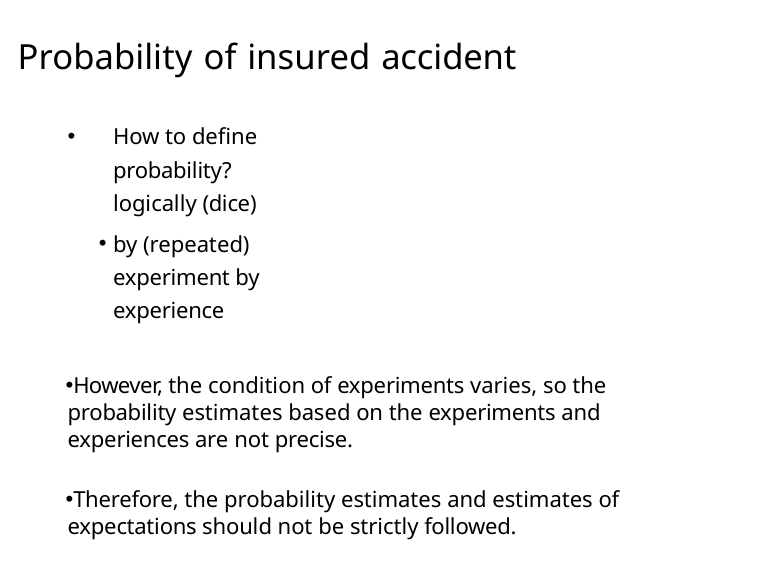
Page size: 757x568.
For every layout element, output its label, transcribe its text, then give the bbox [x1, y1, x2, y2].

list How to define probability? logically (dice) by (repeated) experiment by experience However, the condition of experiments varies, so the probability estimates based on the experiments and experiences are not precise. Therefore, the probability estimates and estimates of expectations should not be strictly followed. [65, 114, 718, 540]
title Probability of insured accident [0, 0, 756, 103]
